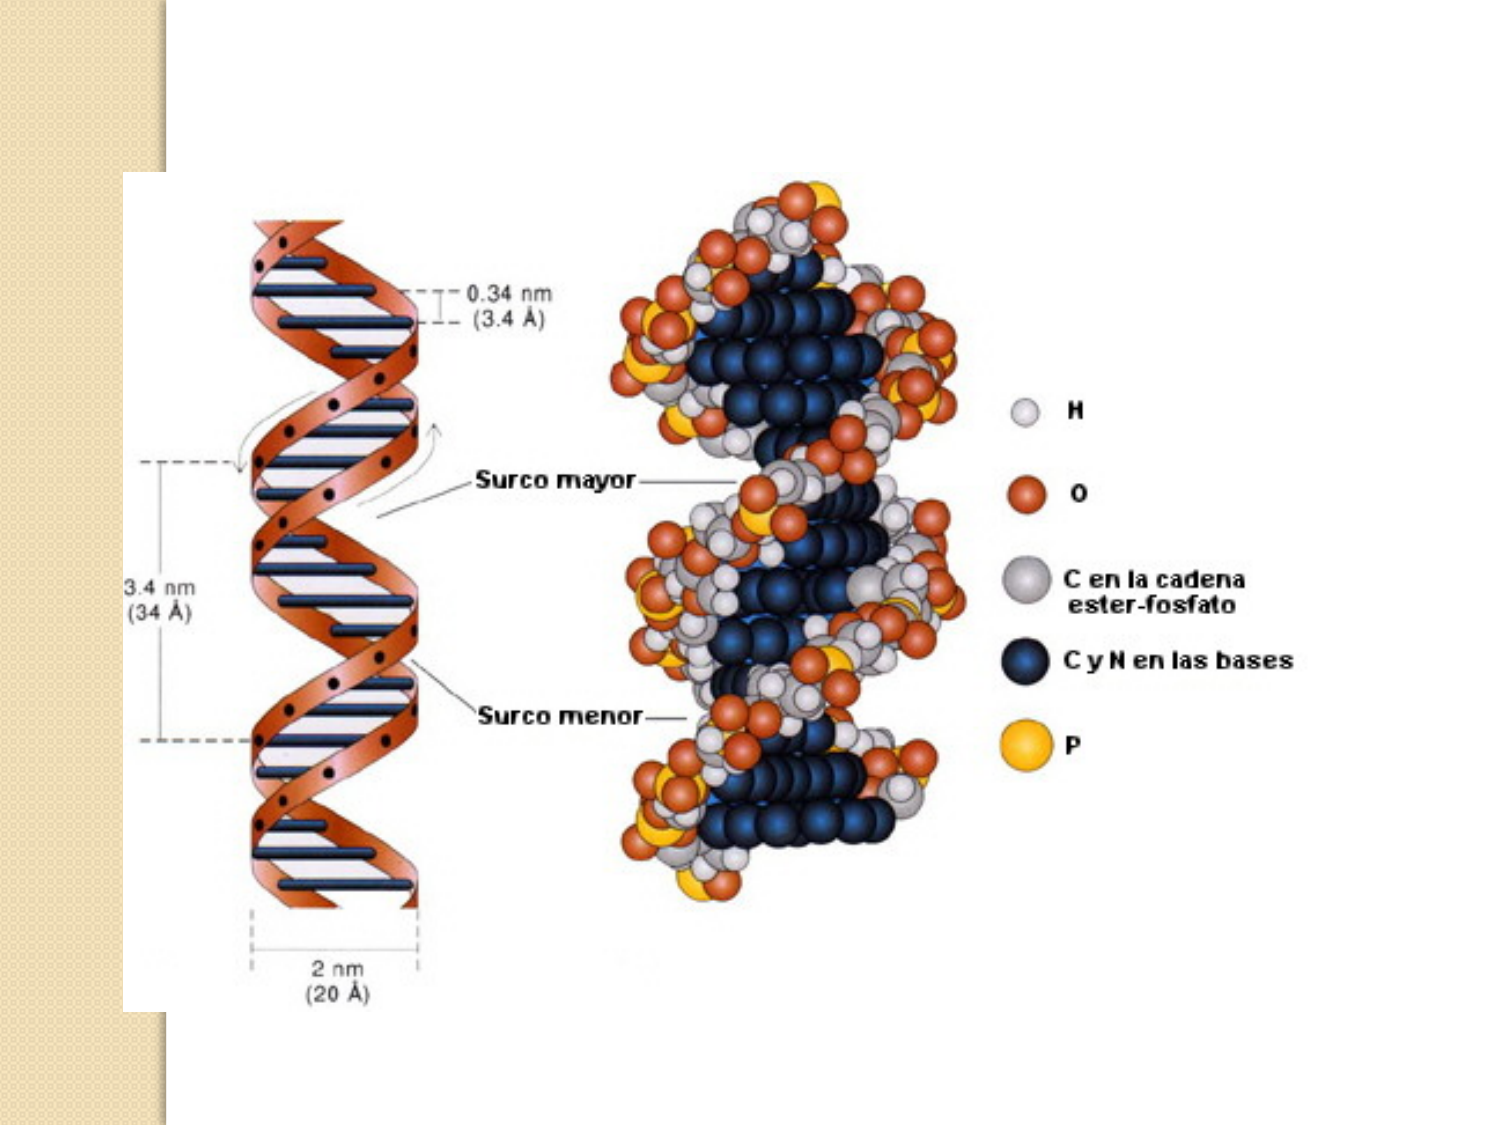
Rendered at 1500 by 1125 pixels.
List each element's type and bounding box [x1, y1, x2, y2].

picture [123, 172, 1310, 1012]
